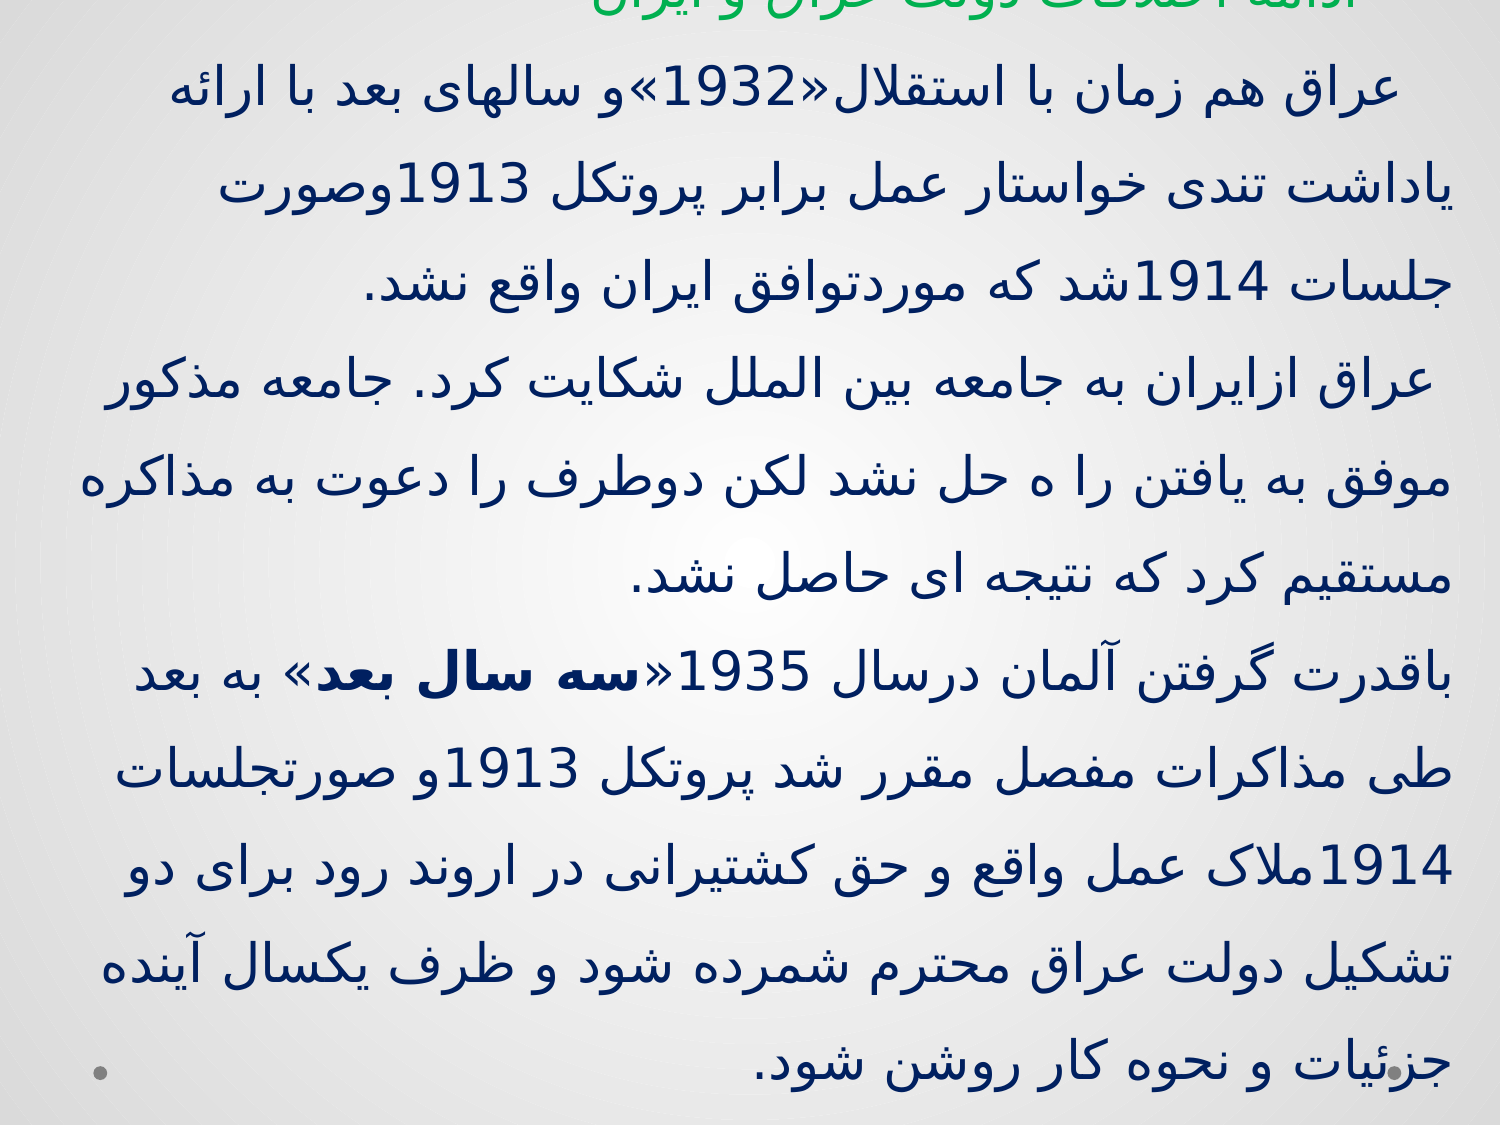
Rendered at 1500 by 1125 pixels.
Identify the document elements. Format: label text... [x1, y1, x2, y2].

title ادامه اختلافات دولت عراق و ایران عراق هم زمان با استقلال«1932»و سالهای بعد با ارائه یاداشت تندی خواستار عمل برابر پروتکل 1913وصورت جلسات 1914شد که موردتوافق ایران واقع نشد. عراق ازایران به جامعه بین الملل شکایت کرد. جامعه مذکور موفق به یافتن را ه حل نشد لکن دوطرف را دعوت به مذاکره مستقیم کرد که نتیجه ای حاصل نشد. باقدرت گرفتن آلمان درسال 1935«سه سال بعد» به بعد طی مذاکرات مفصل مقرر شد پروتکل 1913و صورتجلسات 1914ملاک عمل واقع و حق کشتیرانی در اروند رود برای دو تشکیل دولت عراق محترم شمرده شود و ظرف یکسال آینده جزئیات و نحوه کار روشن شود. [41, 184, 1471, 1125]
